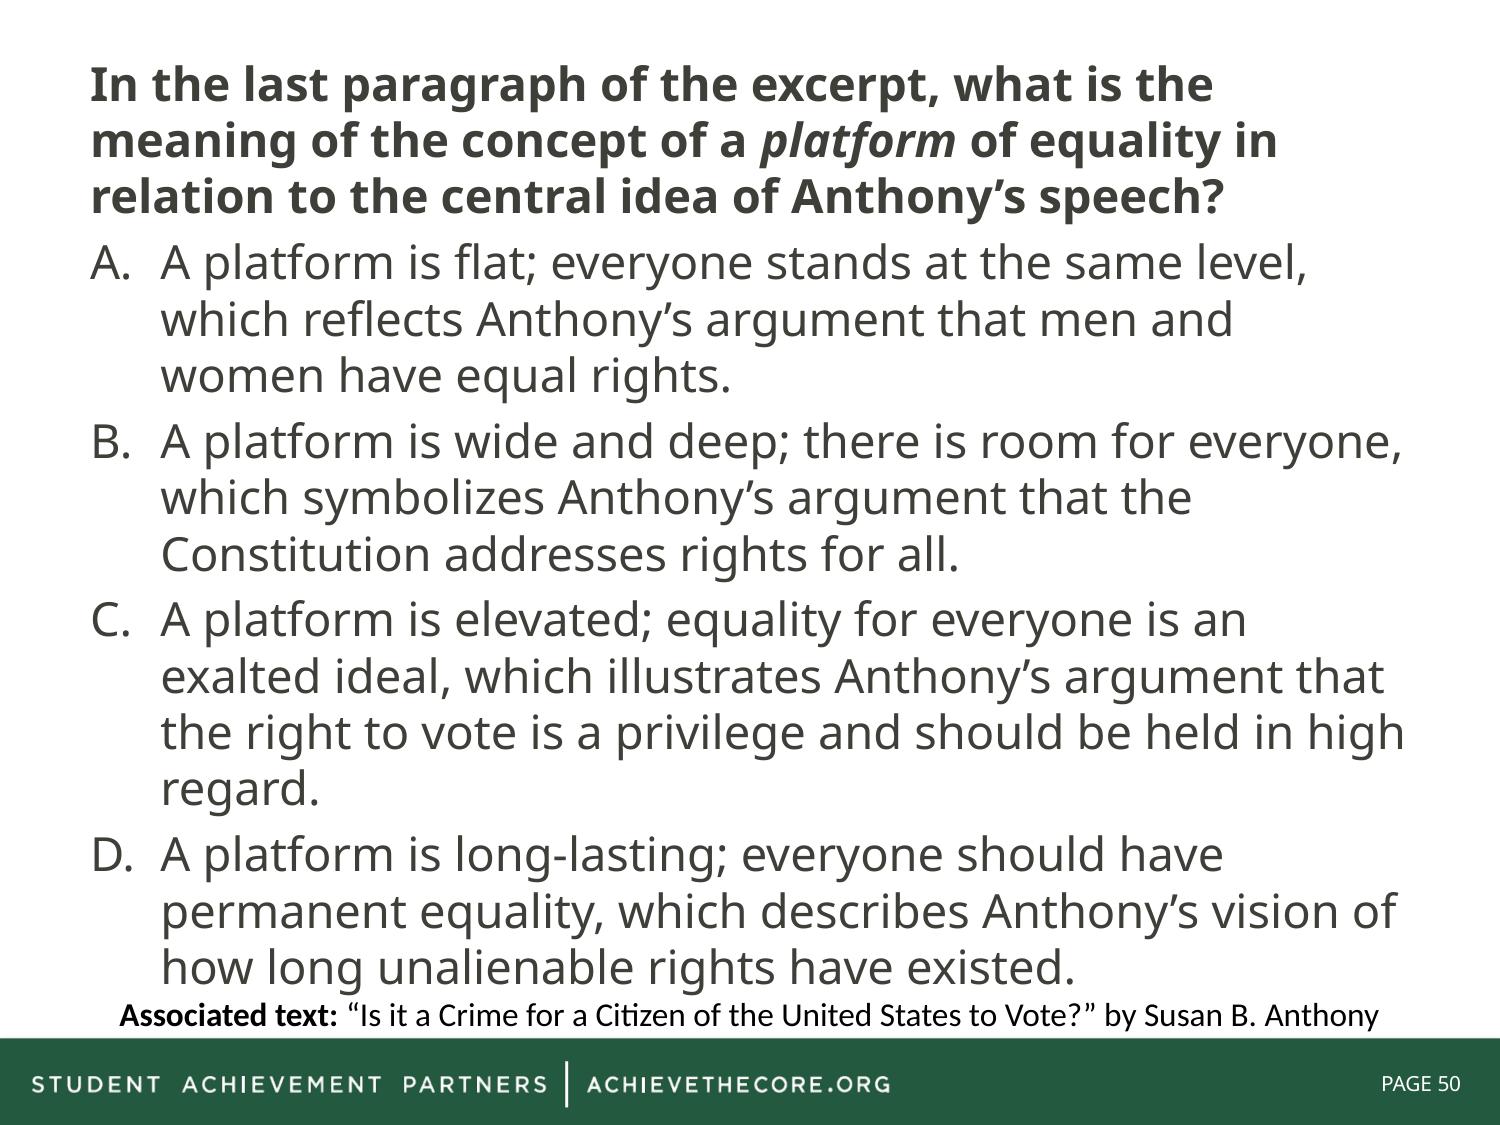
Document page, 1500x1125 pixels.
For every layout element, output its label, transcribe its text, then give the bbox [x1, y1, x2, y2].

list In the last paragraph of the excerpt, what is the meaning of the concept of a platform of equality in relation to the central idea of Anthony’s speech? A platform is flat; everyone stands at the same level, which reflects Anthony’s argument that men and women have equal rights. A platform is wide and deep; there is room for everyone, which symbolizes Anthony’s argument that the Constitution addresses rights for all. A platform is elevated; equality for everyone is an exalted ideal, which illustrates Anthony’s argument that the right to vote is a privilege and should be held in high regard. A platform is long-lasting; everyone should have permanent equality, which describes Anthony’s vision of how long unalienable rights have existed. [75, 46, 1425, 985]
text_box Associated text: “Is it a Crime for a Citizen of the United States to Vote?” by Susan B. Anthony [74, 985, 1425, 1041]
